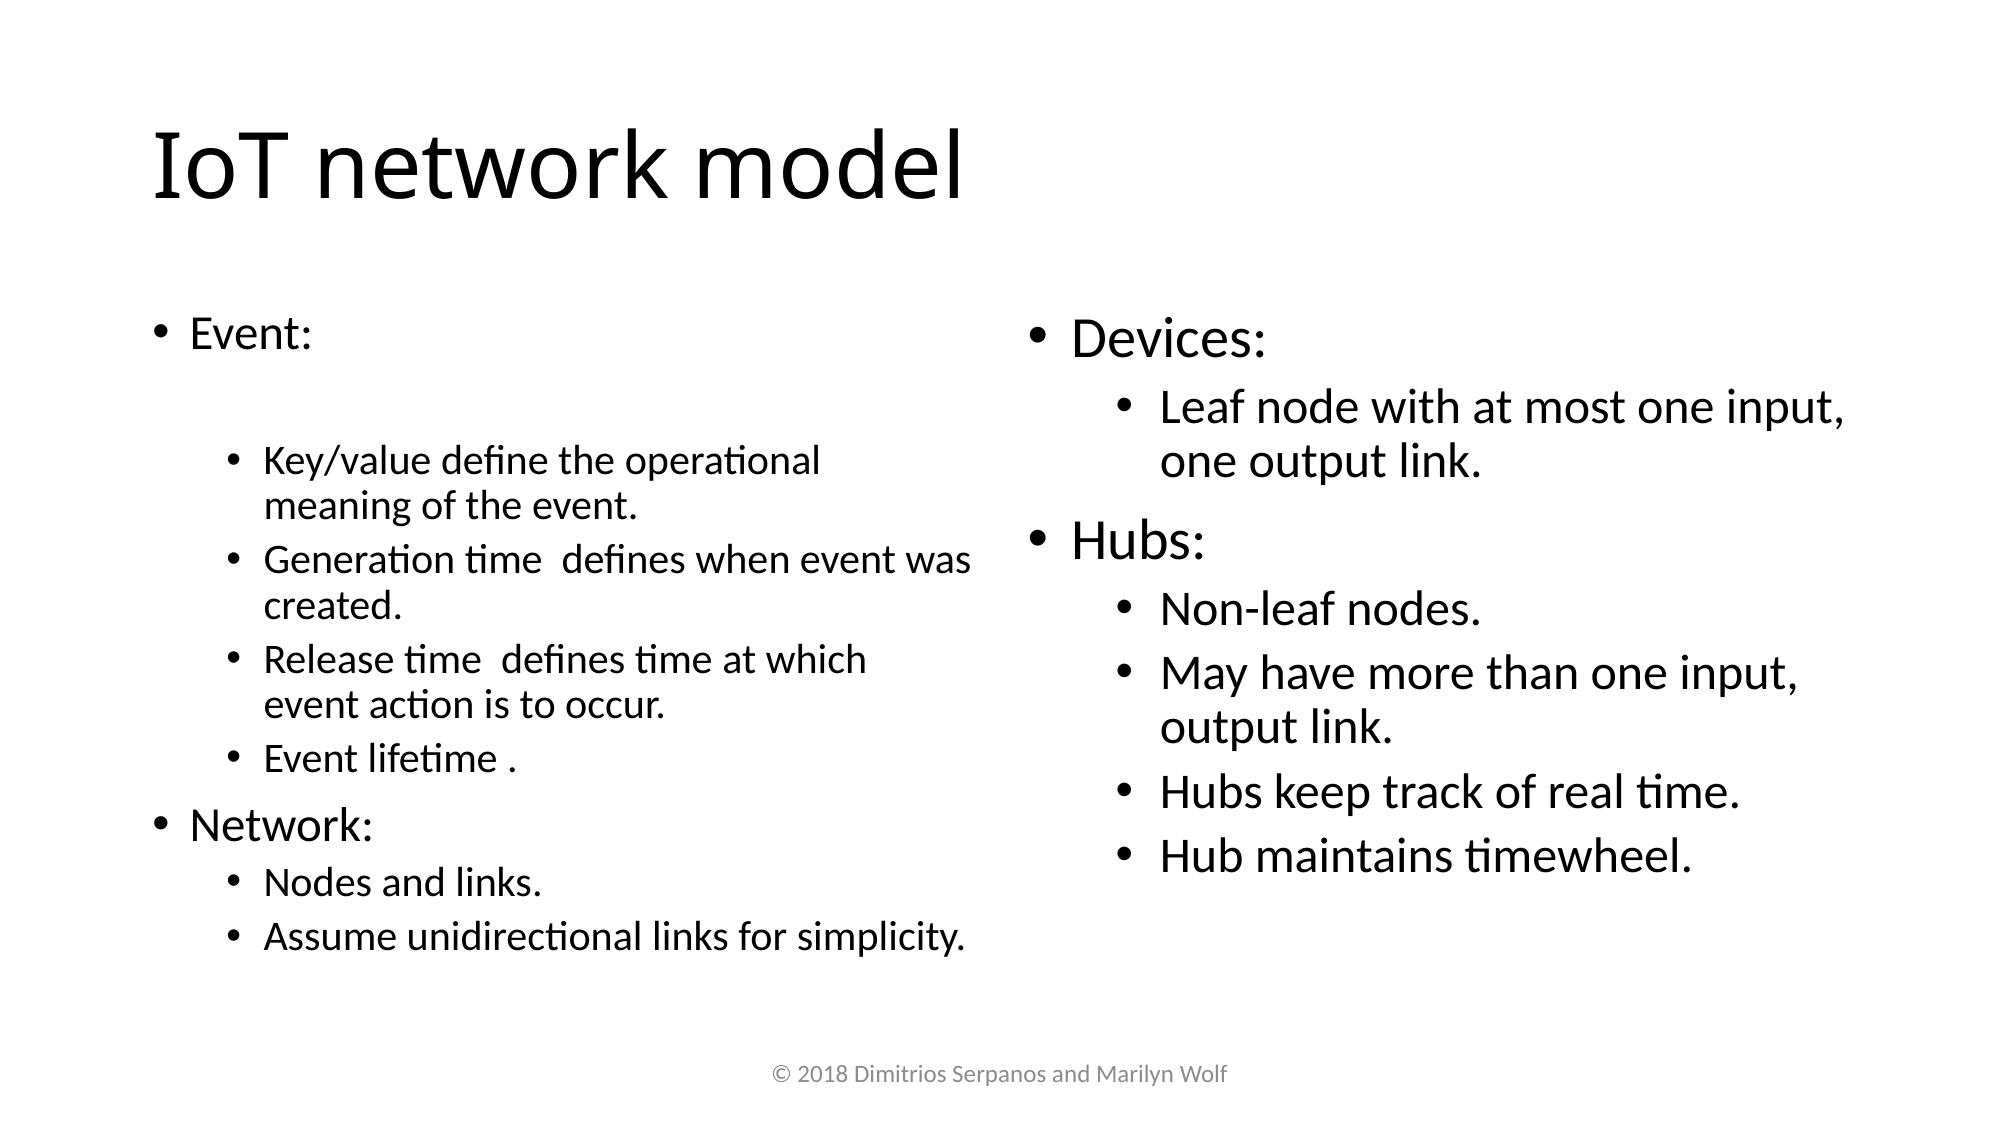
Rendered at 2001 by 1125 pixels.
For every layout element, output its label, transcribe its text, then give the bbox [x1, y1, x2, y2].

list Devices: Leaf node with at most one input, one output link. Hubs: Non-leaf nodes. May have more than one input, output link. Hubs keep track of real time. Hub maintains timewheel. [1012, 299, 1863, 1014]
title IoT network model [137, 59, 1863, 278]
footer © 2018 Dimitrios Serpanos and Marilyn Wolf [662, 1042, 1338, 1103]
